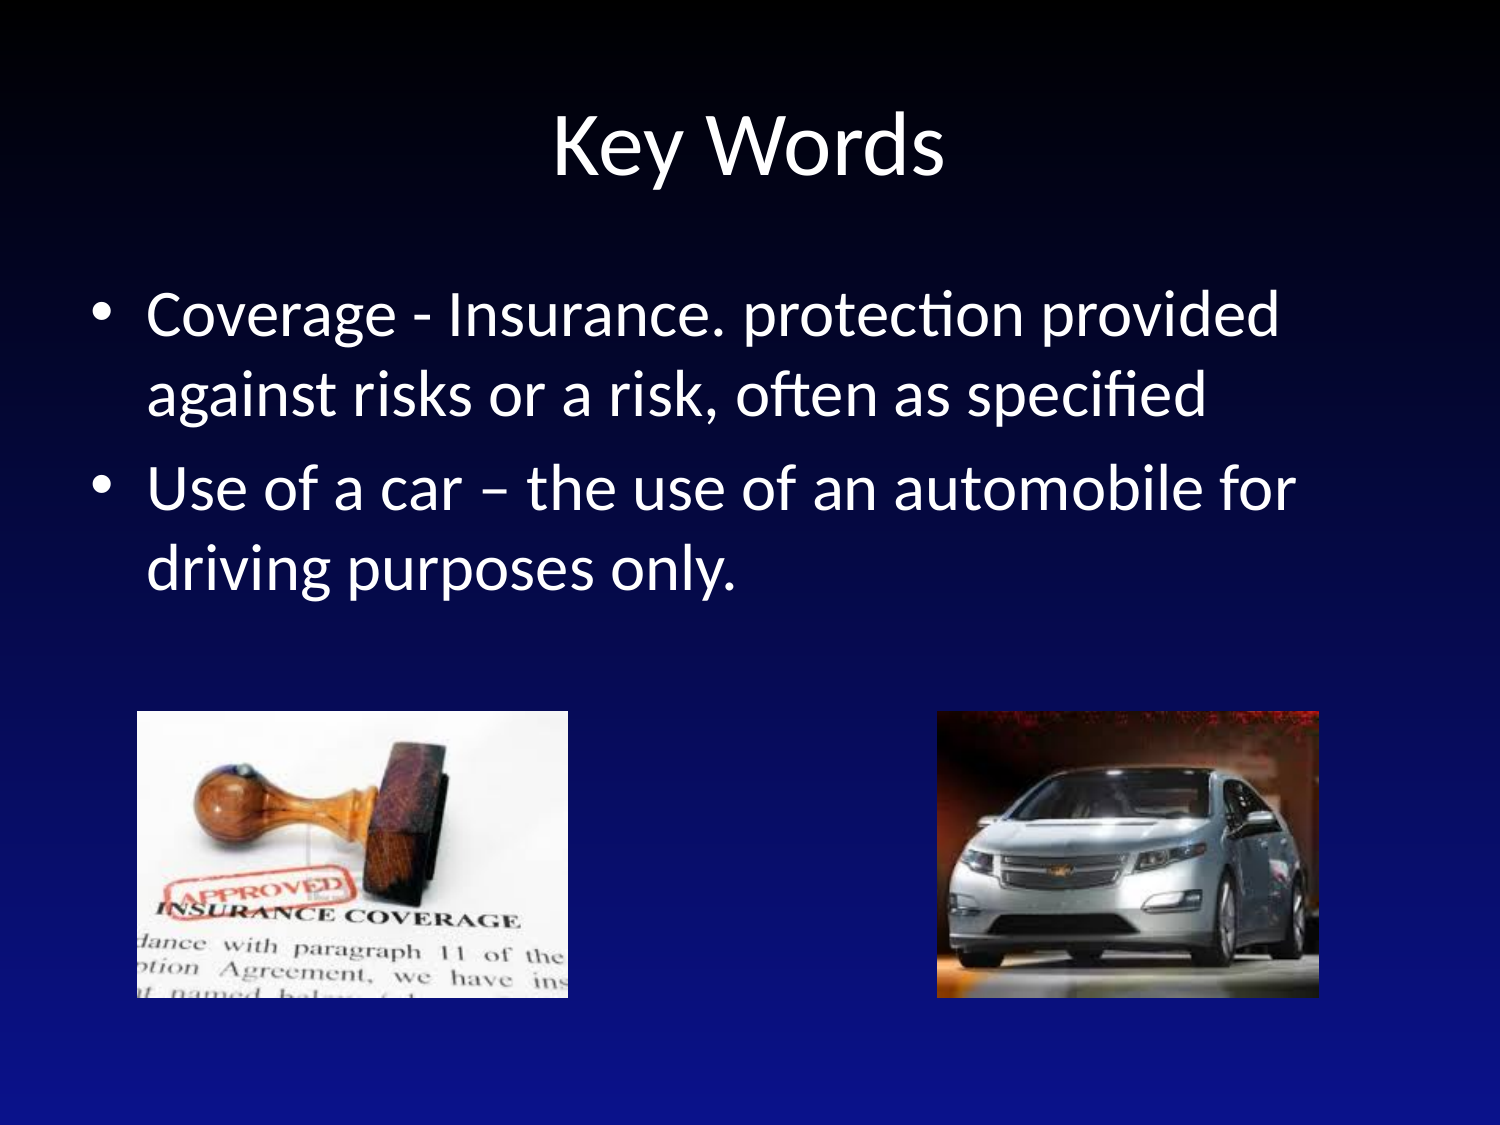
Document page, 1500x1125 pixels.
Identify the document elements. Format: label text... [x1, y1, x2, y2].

picture [937, 711, 1319, 998]
list Coverage - Insurance. protection provided against risks or a risk, often as specified Use of a car – the use of an automobile for driving purposes only. [75, 262, 1425, 1005]
title Key Words [75, 45, 1425, 233]
picture [137, 711, 568, 998]
